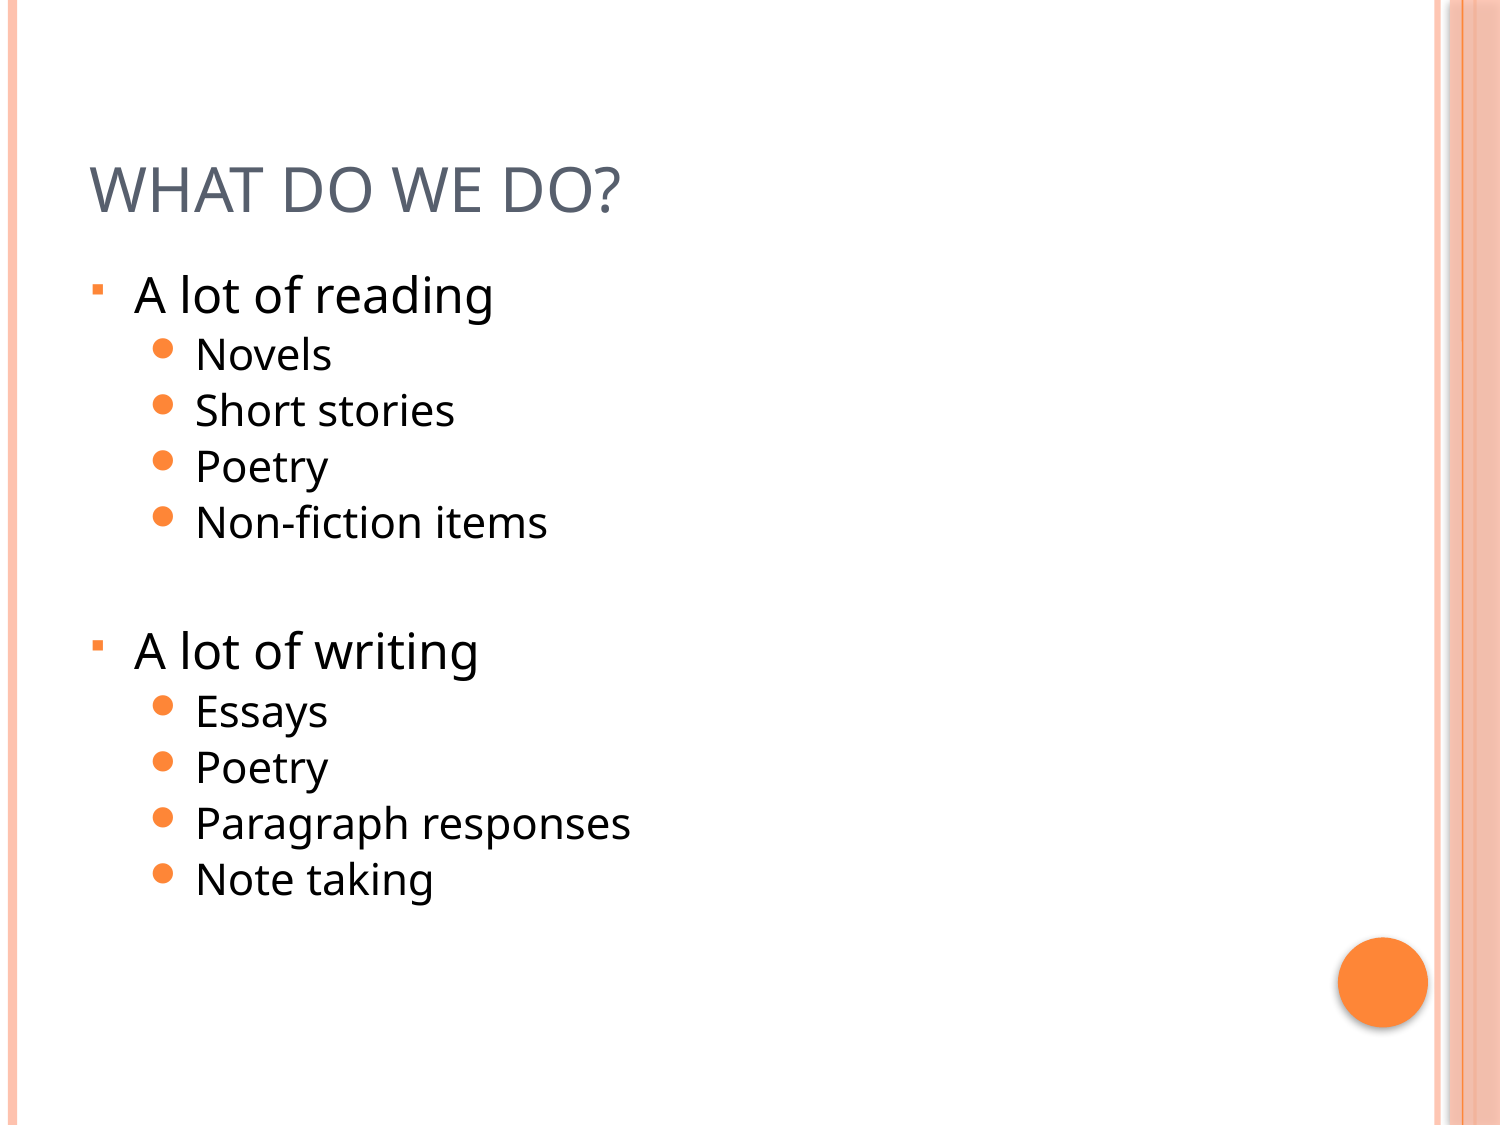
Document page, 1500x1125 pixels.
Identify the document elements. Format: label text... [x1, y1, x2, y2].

title What Do We Do? [75, 45, 1300, 233]
list A lot of reading Novels Short stories Poetry Non-fiction items A lot of writing Essays Poetry Paragraph responses Note taking [75, 262, 1300, 1062]
